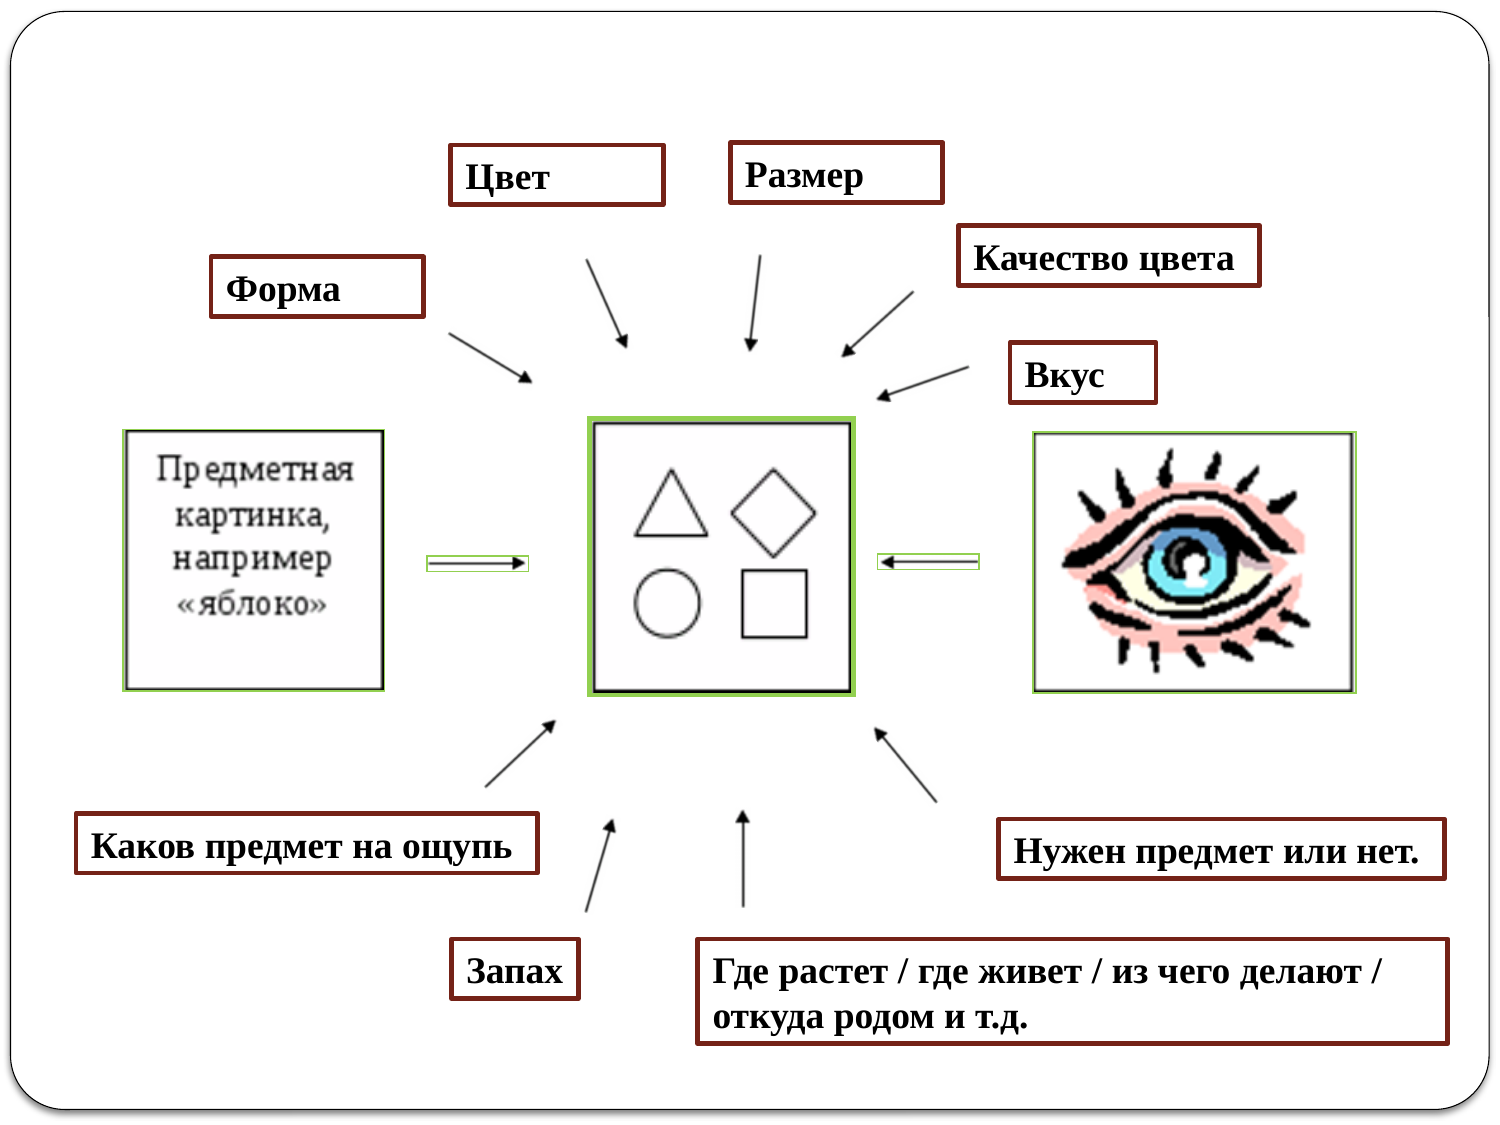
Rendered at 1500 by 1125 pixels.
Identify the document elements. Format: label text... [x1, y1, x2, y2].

text_box Каков предмет на ощупь [76, 813, 538, 874]
text_box Запах [451, 938, 579, 999]
picture [440, 327, 542, 390]
picture [877, 554, 979, 569]
text_box Форма [211, 256, 424, 317]
picture [427, 556, 529, 572]
picture [871, 360, 972, 406]
picture [123, 430, 385, 691]
text_box Качество цвета [958, 225, 1260, 286]
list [591, 420, 852, 693]
text_box Вкус [1009, 342, 1157, 403]
picture [1033, 432, 1356, 693]
text_box Размер [730, 142, 943, 203]
text_box Цвет [450, 144, 664, 205]
picture [549, 815, 650, 914]
picture [692, 808, 794, 907]
picture [854, 721, 956, 807]
text_box Где растет / где живет / из чего делают / откуда родом и т.д. [697, 938, 1448, 1044]
text_box Нужен предмет или нет. [998, 819, 1445, 879]
picture [704, 254, 805, 354]
picture [826, 287, 927, 363]
picture [556, 256, 657, 353]
picture [470, 714, 572, 792]
